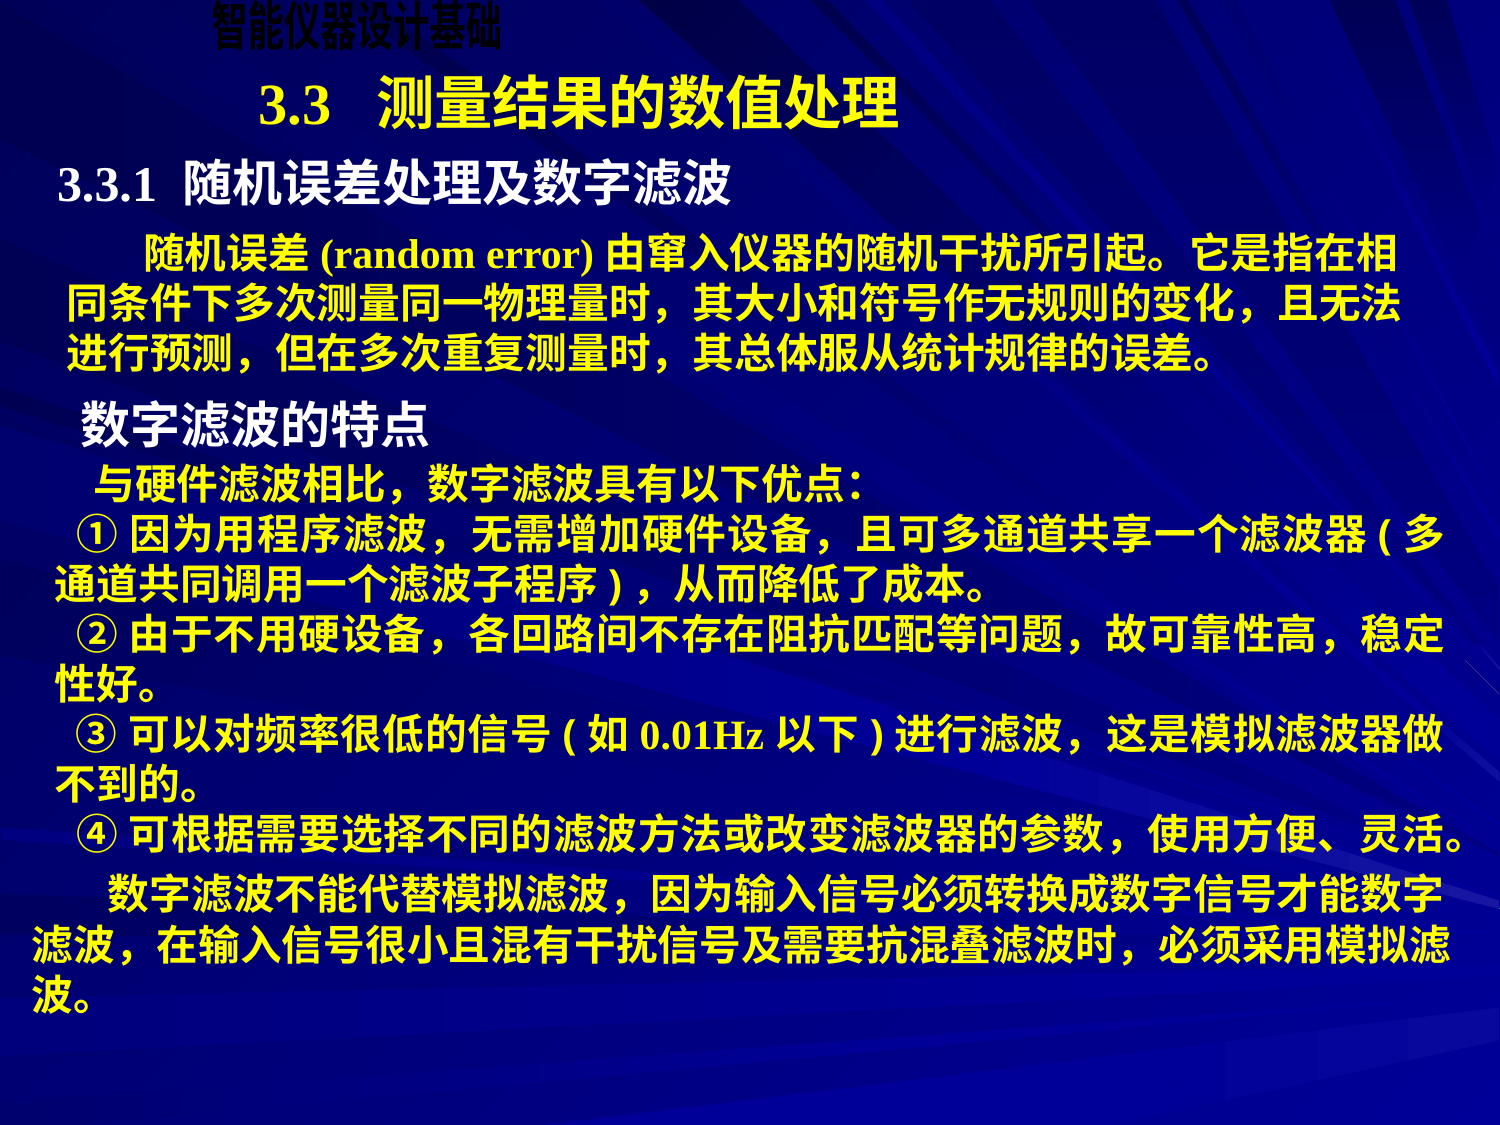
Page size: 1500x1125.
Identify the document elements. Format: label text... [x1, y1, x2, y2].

text_box 数字滤波不能代替模拟滤波，因为输入信号必须转换成数字信号才能数字滤波，在输入信号很小且混有干扰信号及需要抗混叠滤波时，必须采用模拟滤波。 [16, 860, 1470, 1026]
text_box 3.3 测量结果的数值处理 [243, 58, 1257, 144]
text_box 随机误差(random error)由窜入仪器的随机干扰所引起。它是指在相同条件下多次测量同一物理量时，其大小和符号作无规则的变化，且无法进行预测，但在多次重复测量时，其总体服从统计规律的误差。 [51, 219, 1434, 385]
text_box 数字滤波的特点 [65, 386, 456, 461]
text_box 与硬件滤波相比，数字滤波具有以下优点： ①因为用程序滤波，无需增加硬件设备，且可多通道共享一个滤波器(多通道共同调用一个滤波子程序)，从而降低了成本。 ②由于不用硬设备，各回路间不存在阻抗匹配等问题，故可靠性高，稳定性好。 ③可以对频率很低的信号(如0.01Hz以下)进行滤波，这是模拟滤波器做不到的。 ④可根据需要选择不同的滤波方法或改变滤波器的参数，使用方便、灵活。 [40, 450, 1460, 860]
text_box 3.3.1 随机误差处理及数字滤波 [42, 144, 905, 220]
